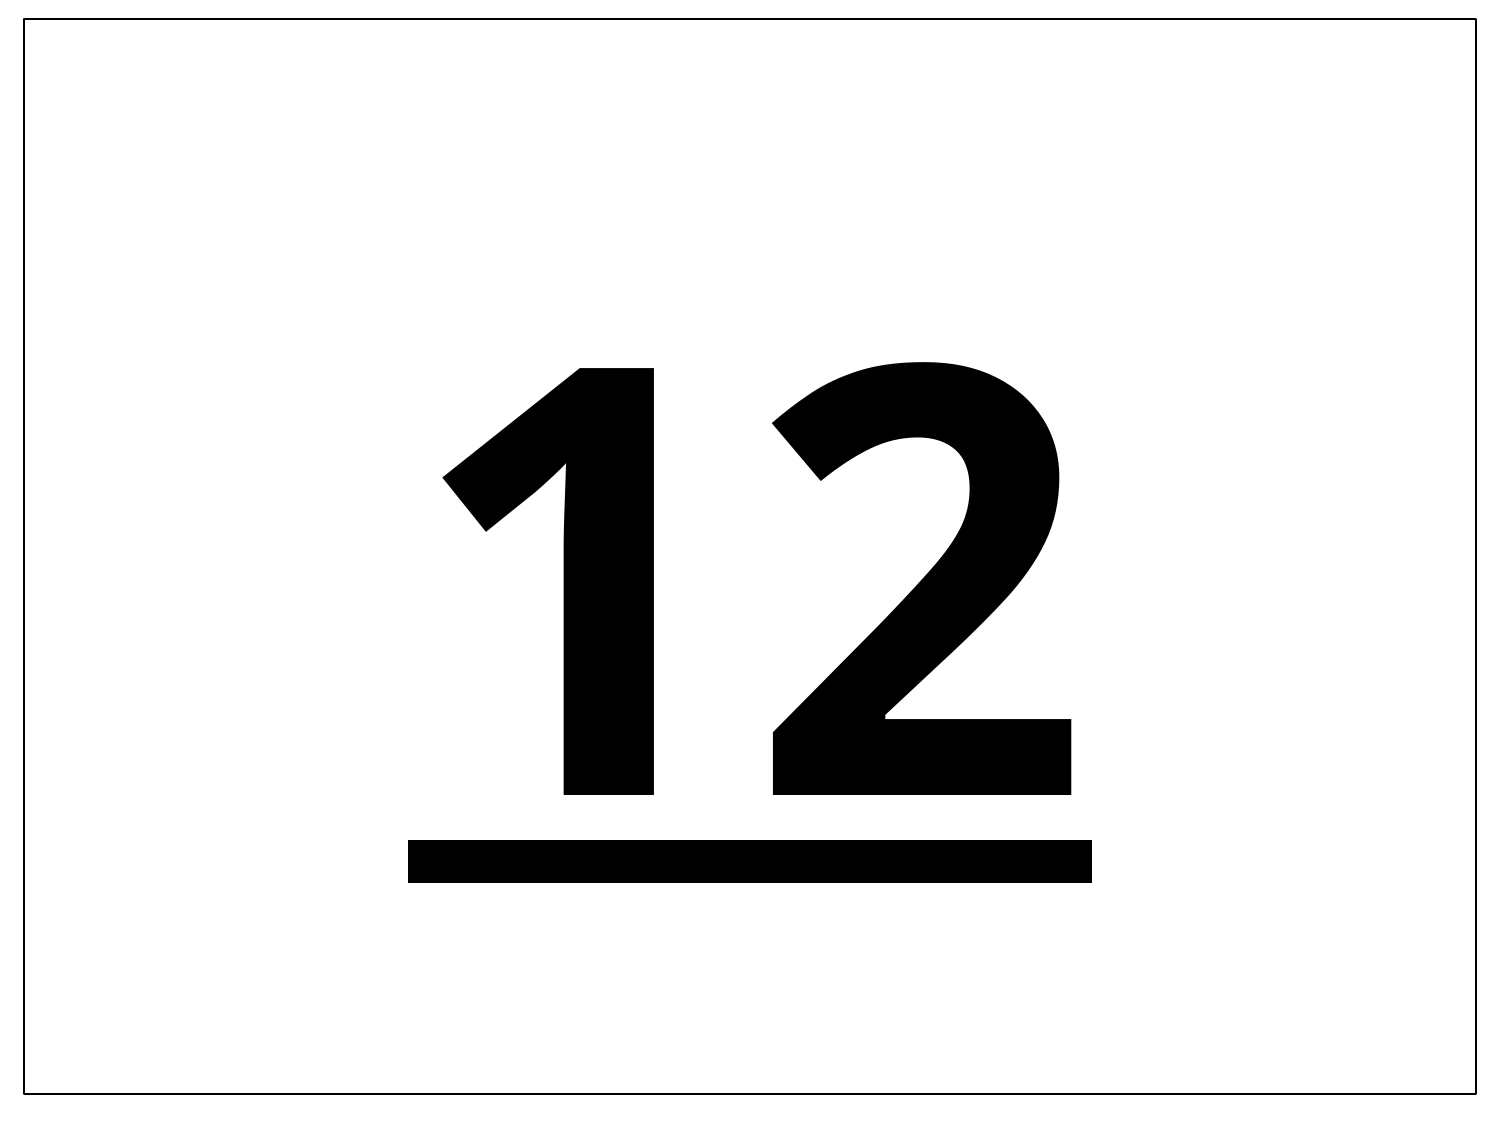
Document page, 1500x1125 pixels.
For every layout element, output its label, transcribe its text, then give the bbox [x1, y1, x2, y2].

text_box 12 [21, 17, 1479, 1096]
